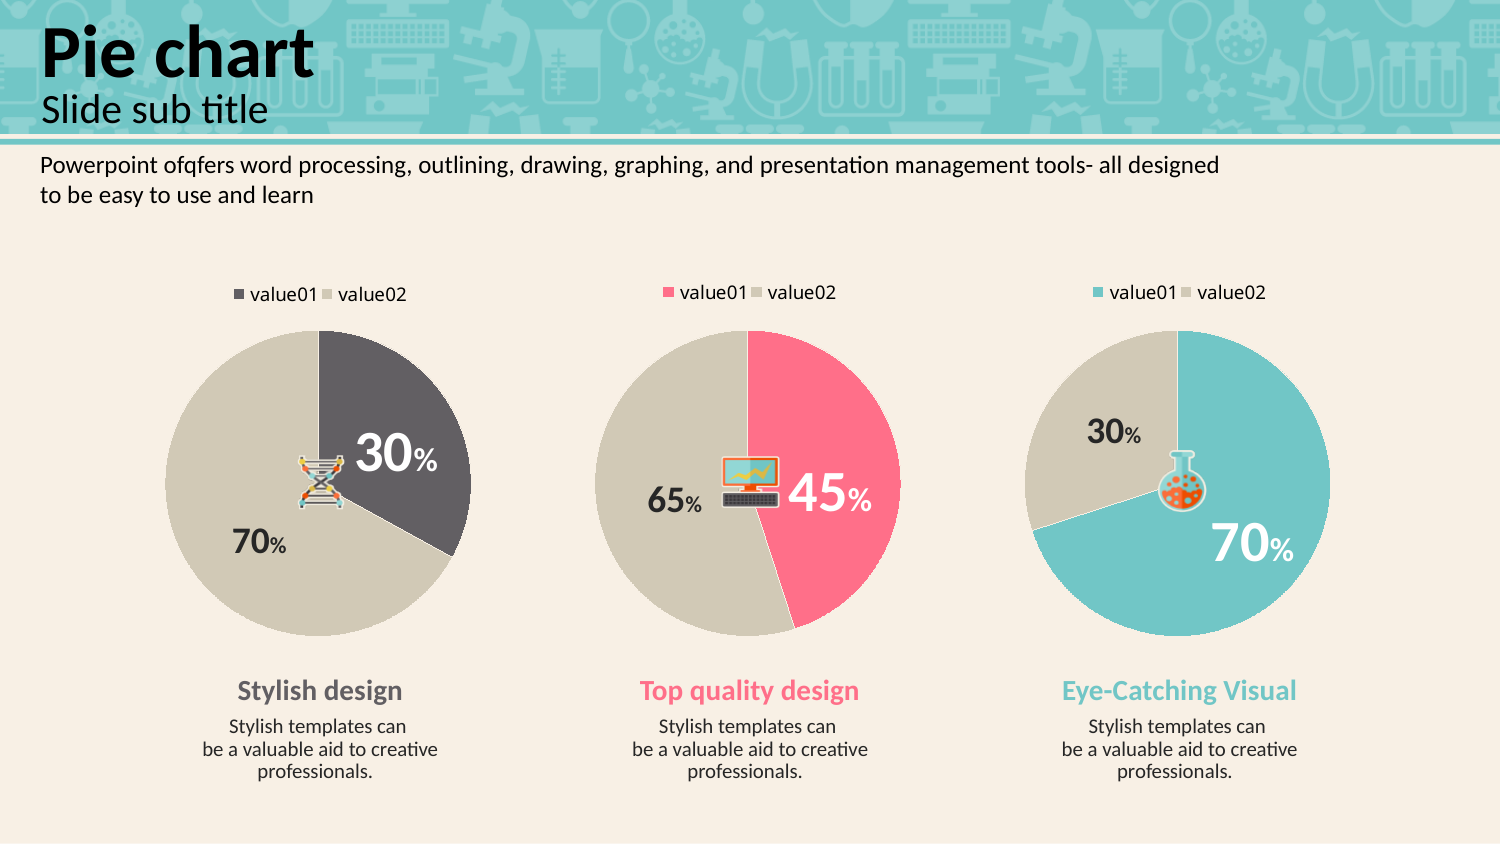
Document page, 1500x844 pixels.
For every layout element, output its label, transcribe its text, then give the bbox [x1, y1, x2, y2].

chart [548, 267, 952, 666]
chart [978, 267, 1382, 666]
list Pie chart [41, 19, 1365, 108]
picture [295, 454, 346, 511]
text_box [161, 671, 480, 784]
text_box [1020, 671, 1339, 784]
picture [1156, 450, 1208, 515]
text_box Powerpoint ofqfers word processing, outlining, drawing, graphing, and presentation management tools- all designed to be easy to use and learn [40, 148, 1247, 209]
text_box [590, 671, 910, 784]
picture [0, 0, 1500, 134]
chart [118, 267, 522, 666]
picture [719, 455, 781, 510]
list Slide sub title [41, 108, 1365, 146]
